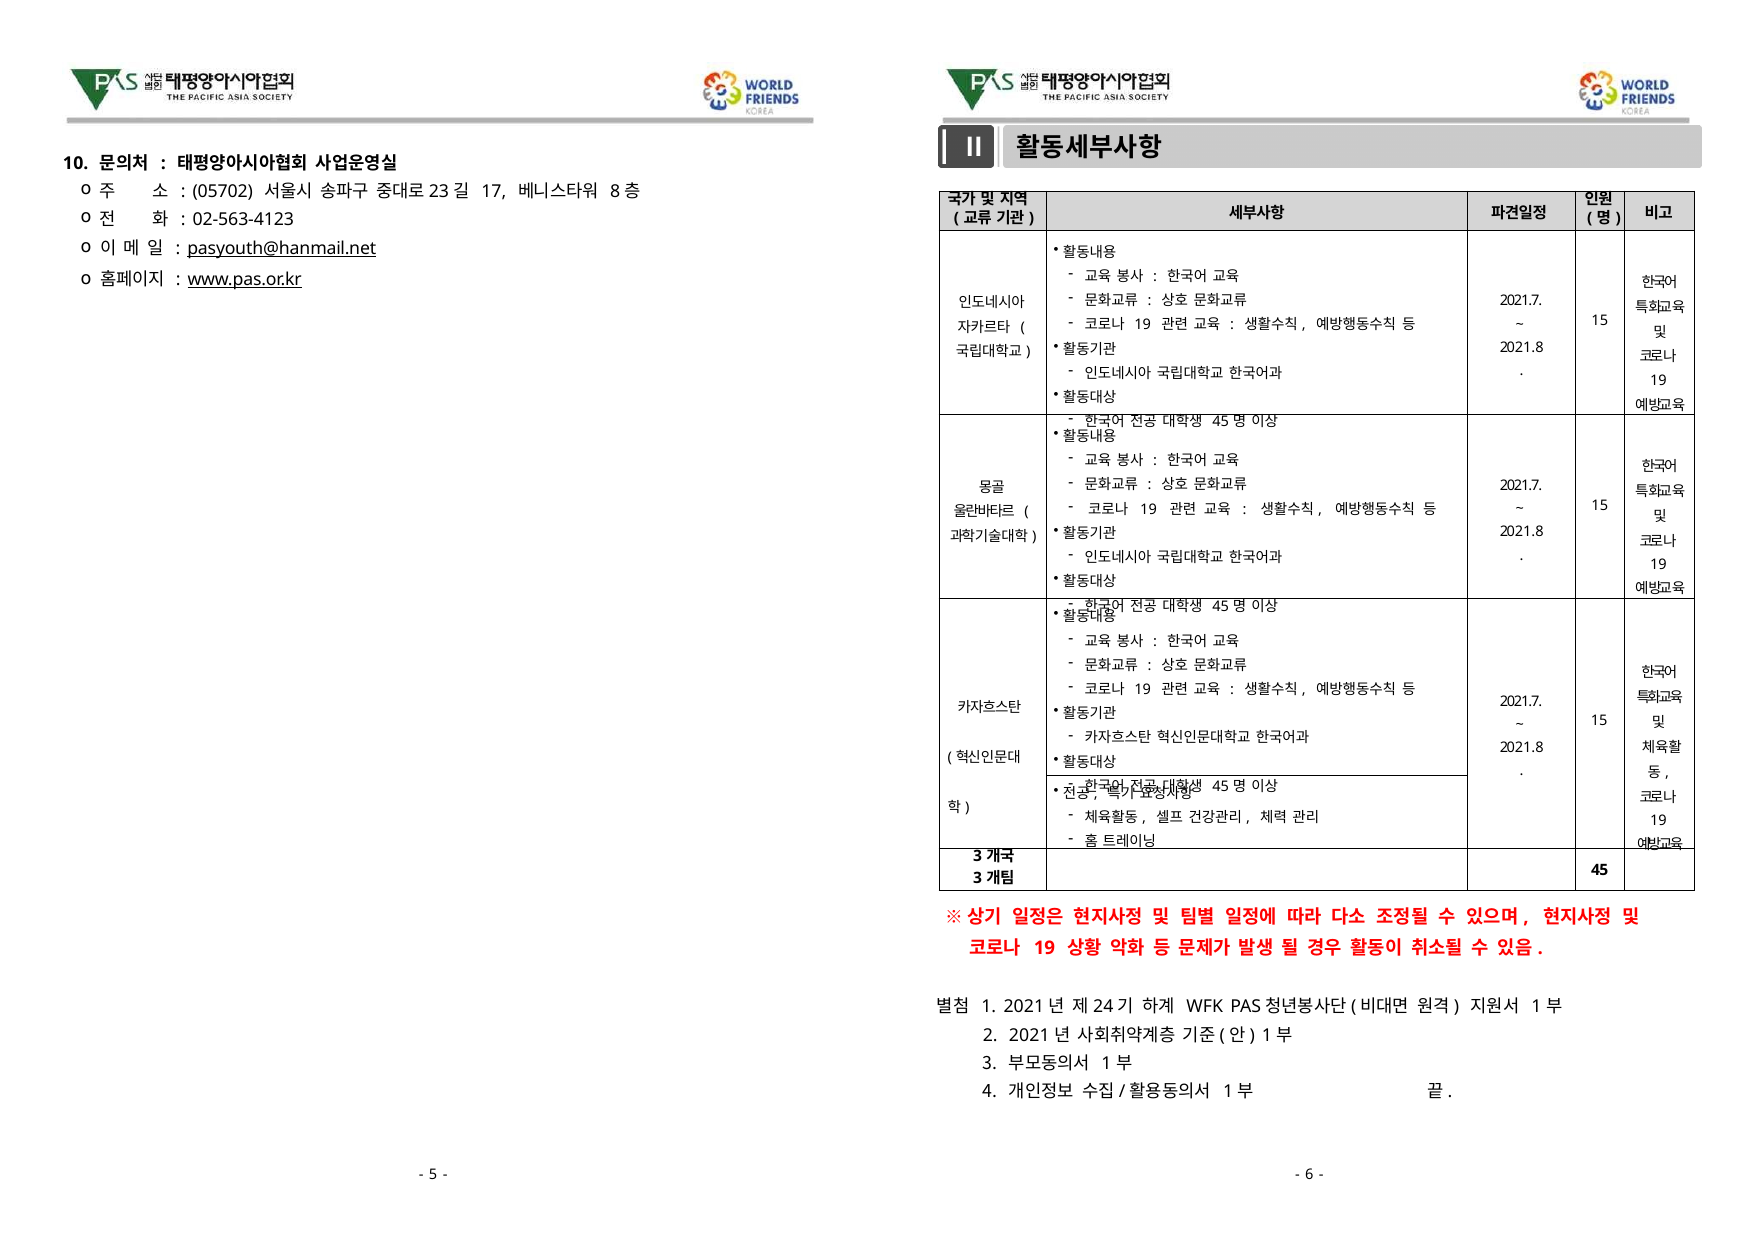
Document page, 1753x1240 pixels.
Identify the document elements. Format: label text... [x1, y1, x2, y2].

text_box - 5 - [416, 1163, 463, 1183]
text_box - 6 - [1292, 1163, 1339, 1183]
table_cell 몽골 울란바타르 (과학기술대학) [940, 415, 1046, 598]
table_cell 2021.7. ~ 2021.8. [1468, 415, 1575, 598]
table_header 국가 및 지역 (교류 기관) [940, 192, 1046, 230]
table_cell 2021.7. ~ 2021.8. [1468, 231, 1575, 414]
table_header 세부사항 [1047, 192, 1467, 230]
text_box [938, 62, 1703, 168]
table_header 인원 (명) [1576, 192, 1624, 230]
table_cell 45 [1576, 849, 1624, 890]
table_cell 전공, 특기 요청사항 체육활동, 셀프 건강관리, 체력 관리 홈 트레이닝 [1047, 776, 1467, 848]
text_box 10. 문의처 : 태평양아시아협회 사업운영실 [60, 149, 415, 173]
table_cell 인도네시아 자카르타 (국립대학교) [940, 231, 1046, 414]
table_cell 활동내용 교육 봉사 : 한국어 교육 문화교류 : 상호 문화교류 코로나 19 관련 교육 : 생활수칙, 예방행동수칙 등 활동기관 인도네시아 국립대학교 한국어과 활동대상 한국어 전공 대학생 45명 이상 [1047, 415, 1467, 598]
table_cell 한국어 특화교육 및 체육활동, 코로나19 예방교육 [1625, 599, 1694, 848]
table_cell [1625, 849, 1694, 890]
table_cell 카자흐스탄 (혁신인문대학) [940, 599, 1046, 848]
text_box 소 : (05702) 서울시 송파구 중대로23길 17, 베니스타워 8층 화 : 02-563-4123 [150, 170, 652, 229]
table_cell [1468, 849, 1575, 890]
table_cell 2021.7. ~ 2021.8. [1468, 599, 1575, 848]
picture [62, 62, 814, 126]
table_cell [1047, 849, 1467, 890]
table_cell 활동내용 교육 봉사 : 한국어 교육 문화교류 : 상호 문화교류 코로나 19 관련 교육 : 생활수칙, 예방행동수칙 등 활동기관 카자흐스탄 혁신인문대학교 한국어과 활동대상 한국어 전공 대학생 45명 이상 [1047, 599, 1467, 775]
table_cell 활동내용 교육 봉사 : 한국어 교육 문화교류 : 상호 문화교류 코로나 19 관련 교육 : 생활수칙, 예방행동수칙 등 활동기관 인도네시아 국립대학교 한국어과 활동대상 한국어 전공 대학생 45명 이상 [1047, 231, 1467, 414]
table_cell 3개국 3개팀 [940, 849, 1046, 890]
table_cell 15 [1576, 231, 1624, 414]
table_cell 한국어 특화교육 및 코로나19 예방교육 [1625, 415, 1694, 598]
text_box 이 메 일 : pasyouth@hanmail.net 홈페이지 : www.pas.or.kr [78, 227, 384, 293]
table_cell 15 [1576, 599, 1624, 848]
table_cell 15 [1576, 415, 1624, 598]
text_box 주 전 [78, 170, 120, 227]
table_cell 한국어 특화교육 및 코로나19 예방교육 [1625, 231, 1694, 414]
text_box ※상기 일정은 현지사정 및 팀별 일정에 따라 다소 조정될 수 있으며, 현지사정 및 코로나 19 상황 악화 등 문제가 발생 될 경우 활동이 취소될 수 있음. 별첨 1. 2021년 제24기 하계 WFK PAS청년봉사단(비대면 원격) 지원서 1부 2021년 사회취약계층 기준(안) 1부 부모동의서 1부 개인정보 수집/활용동의서 1부 끝. [936, 894, 1692, 1102]
table_header 파견일정 [1468, 192, 1575, 230]
table_header 비고 [1625, 192, 1694, 230]
